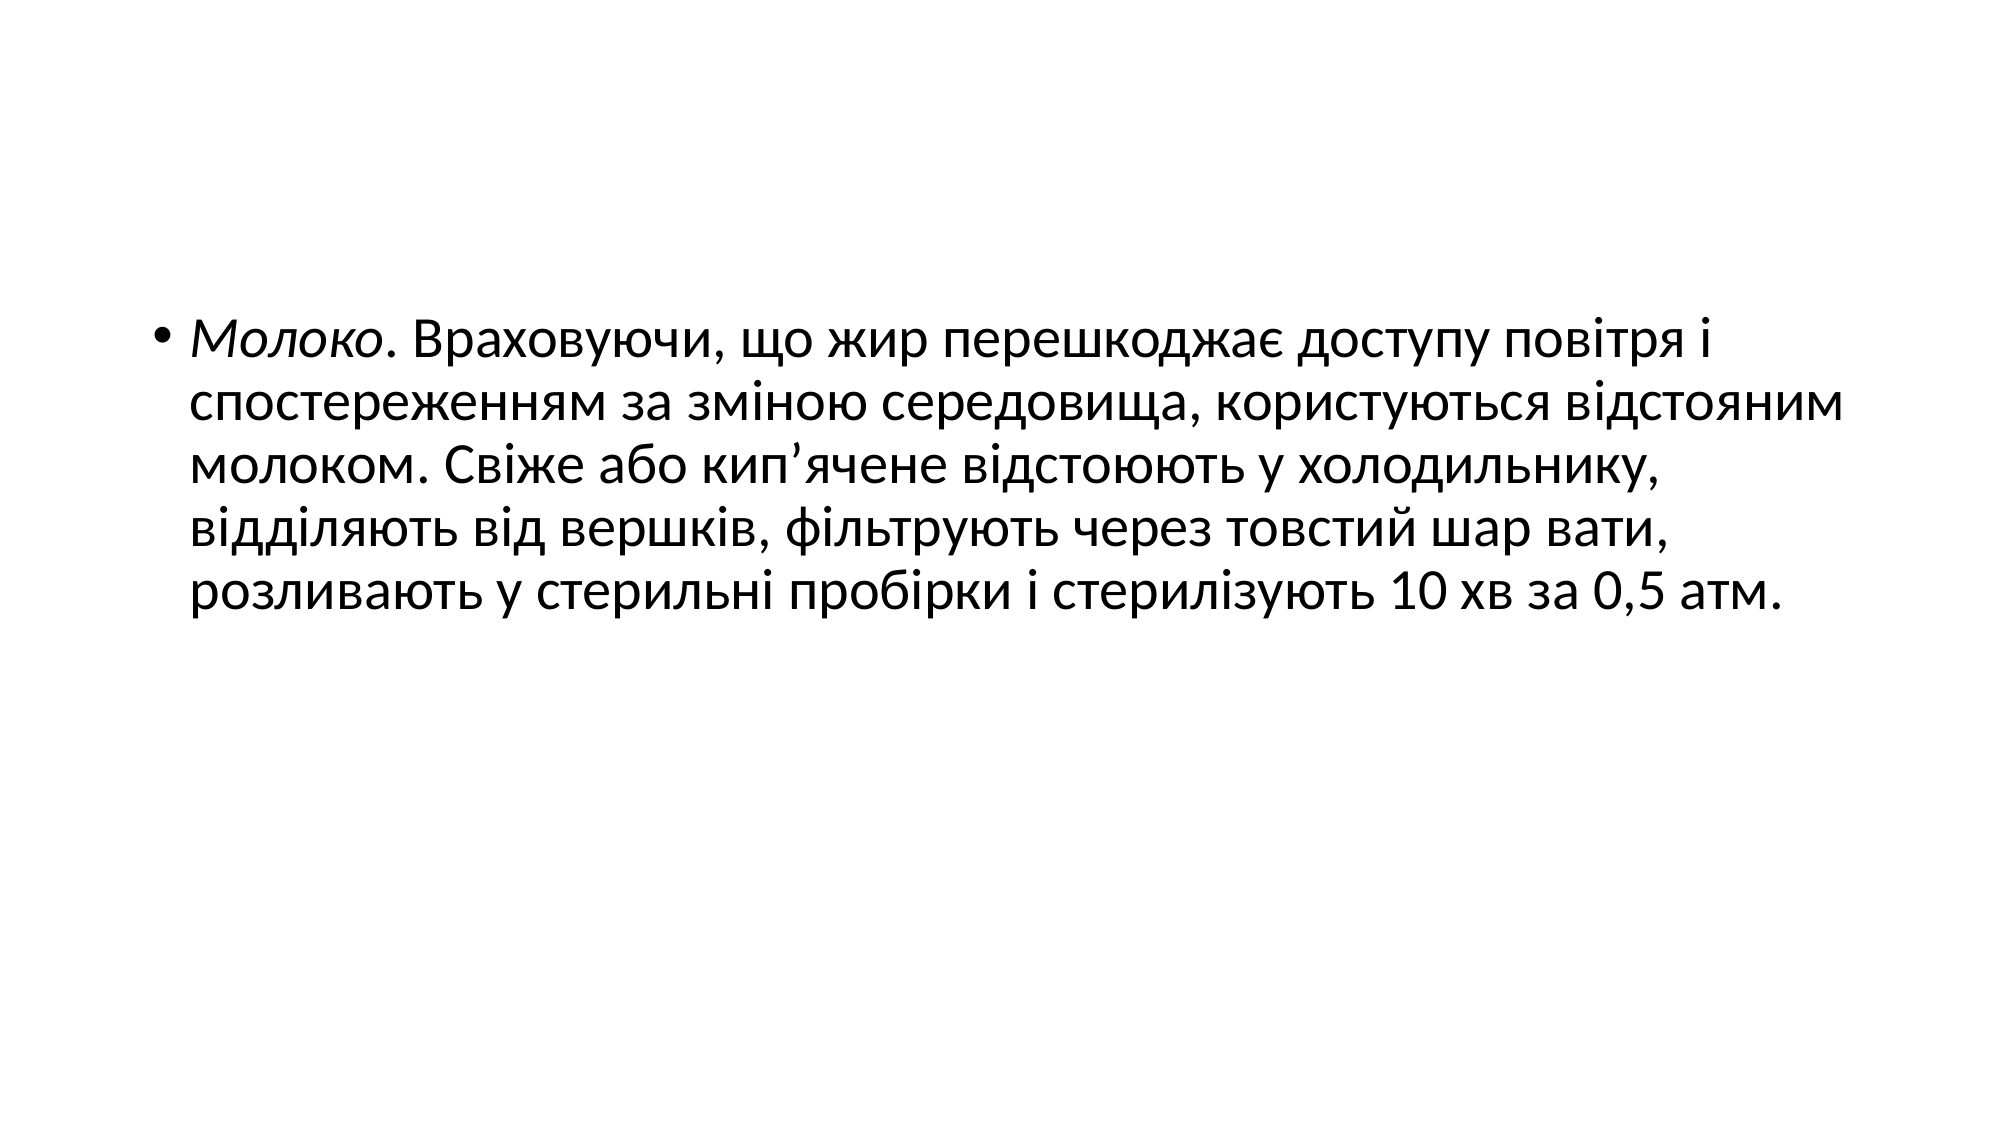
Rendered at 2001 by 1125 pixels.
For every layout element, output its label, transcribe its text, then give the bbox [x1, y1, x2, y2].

list Молоко. Враховуючи, що жир перешкоджає доступу повітря і спостереженням за зміною середовища, користуються відстояним молоком. Свіже або кип’ячене відстоюють у холодильнику, відділяють від вершків, фільтрують через товстий шар вати, розливають у стерильні пробірки і стерилізують 10 хв за 0,5 атм. [137, 299, 1863, 1014]
